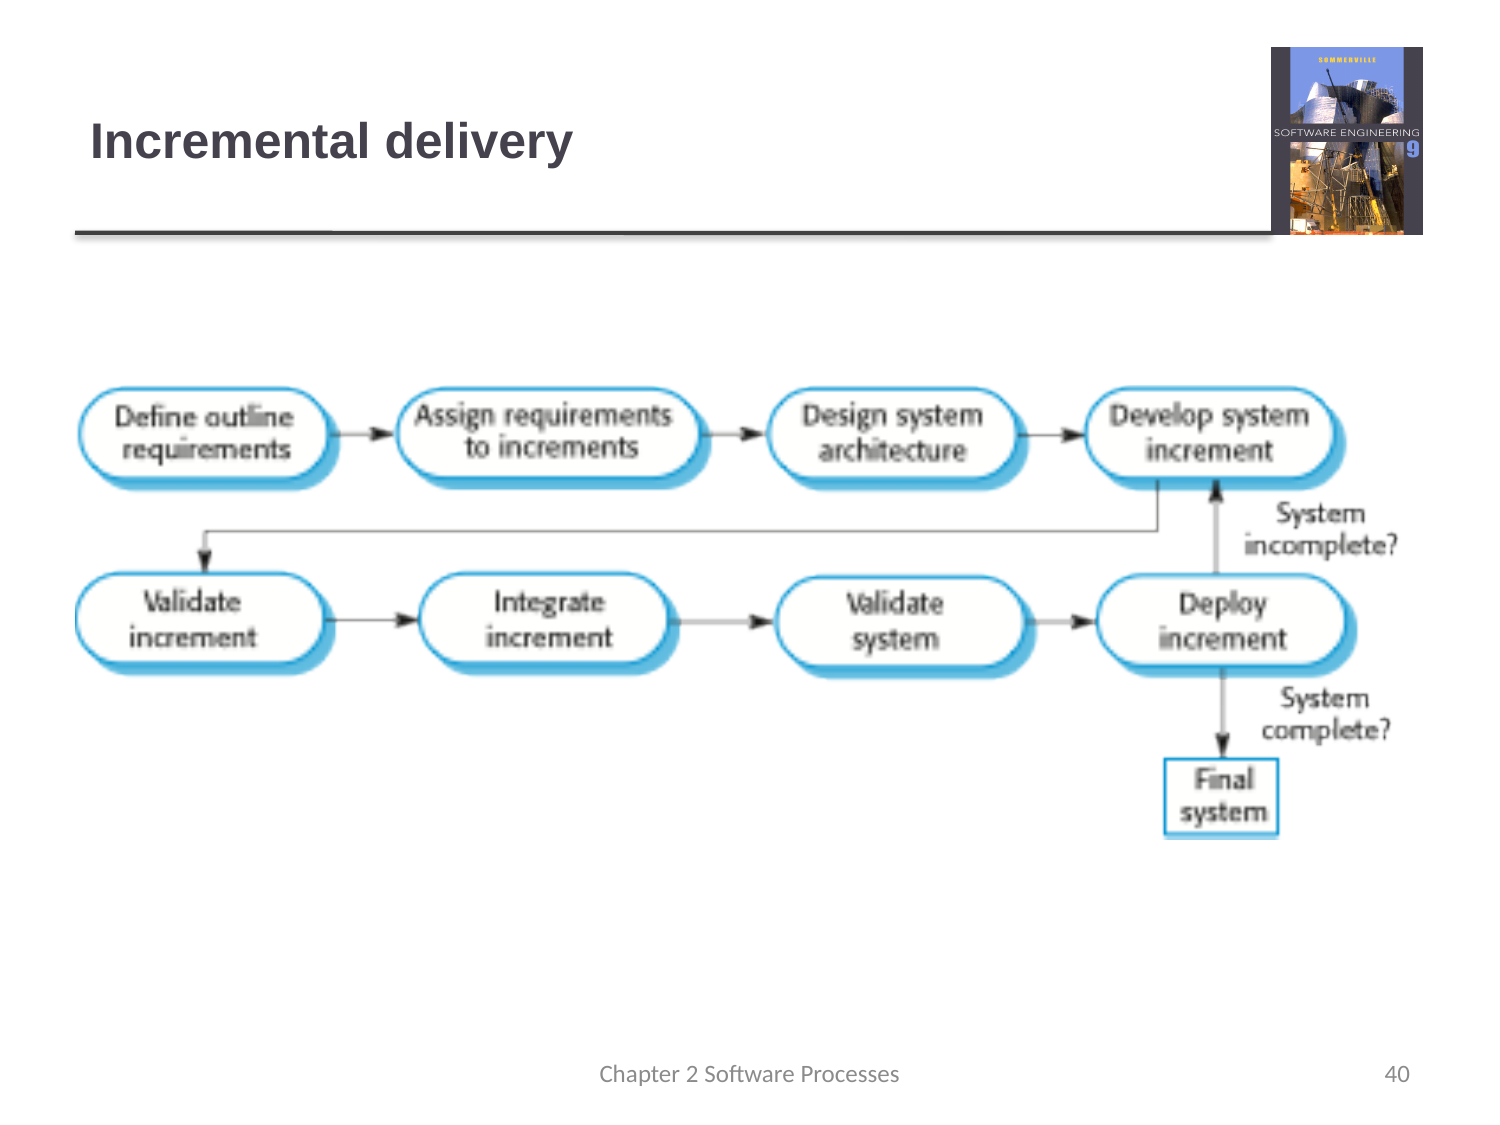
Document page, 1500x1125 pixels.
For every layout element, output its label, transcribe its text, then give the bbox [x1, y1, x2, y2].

picture [74, 385, 1416, 841]
footer Chapter 2 Software Processes [512, 1042, 988, 1103]
picture [1272, 47, 1423, 235]
title Incremental delivery [74, 44, 1272, 233]
slide_number 40 [1074, 1042, 1425, 1103]
